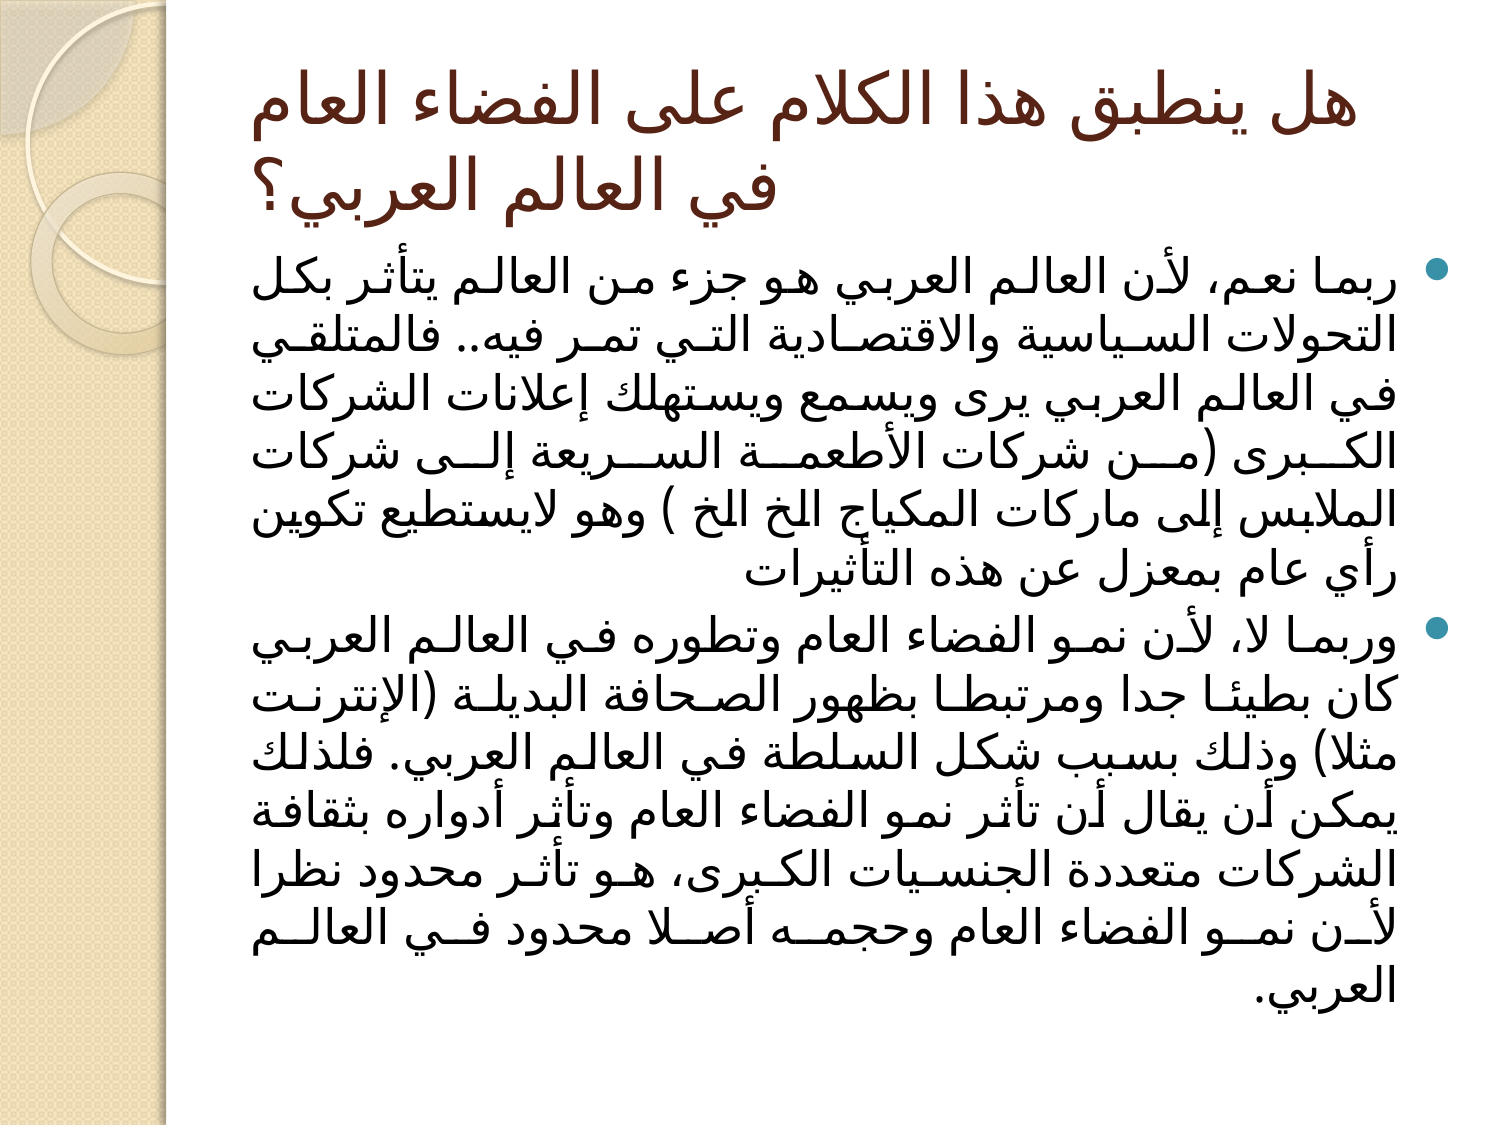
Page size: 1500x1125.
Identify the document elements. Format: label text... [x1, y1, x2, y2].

title هل ينطبق هذا الكلام على الفضاء العام في العالم العربي؟ [235, 45, 1466, 233]
list ربما نعم، لأن العالم العربي هو جزء من العالم يتأثر بكل التحولات السياسية والاقتصادية التي تمر فيه.. فالمتلقي في العالم العربي يرى ويسمع ويستهلك إعلانات الشركات الكبرى (من شركات الأطعمة السريعة إلى شركات الملابس إلى ماركات المكياج الخ الخ ) وهو لايستطيع تكوين رأي عام بمعزل عن هذه التأثيرات وربما لا، لأن نمو الفضاء العام وتطوره في العالم العربي كان بطيئا جدا ومرتبطا بظهور الصحافة البديلة (الإنترنت مثلا) وذلك بسبب شكل السلطة في العالم العربي. فلذلك يمكن أن يقال أن تأثر نمو الفضاء العام وتأثر أدواره بثقافة الشركات متعددة الجنسيات الكبرى، هو تأثر محدود نظرا لأن نمو الفضاء العام وحجمه أصلا محدود في العالم العربي. [235, 237, 1466, 1025]
